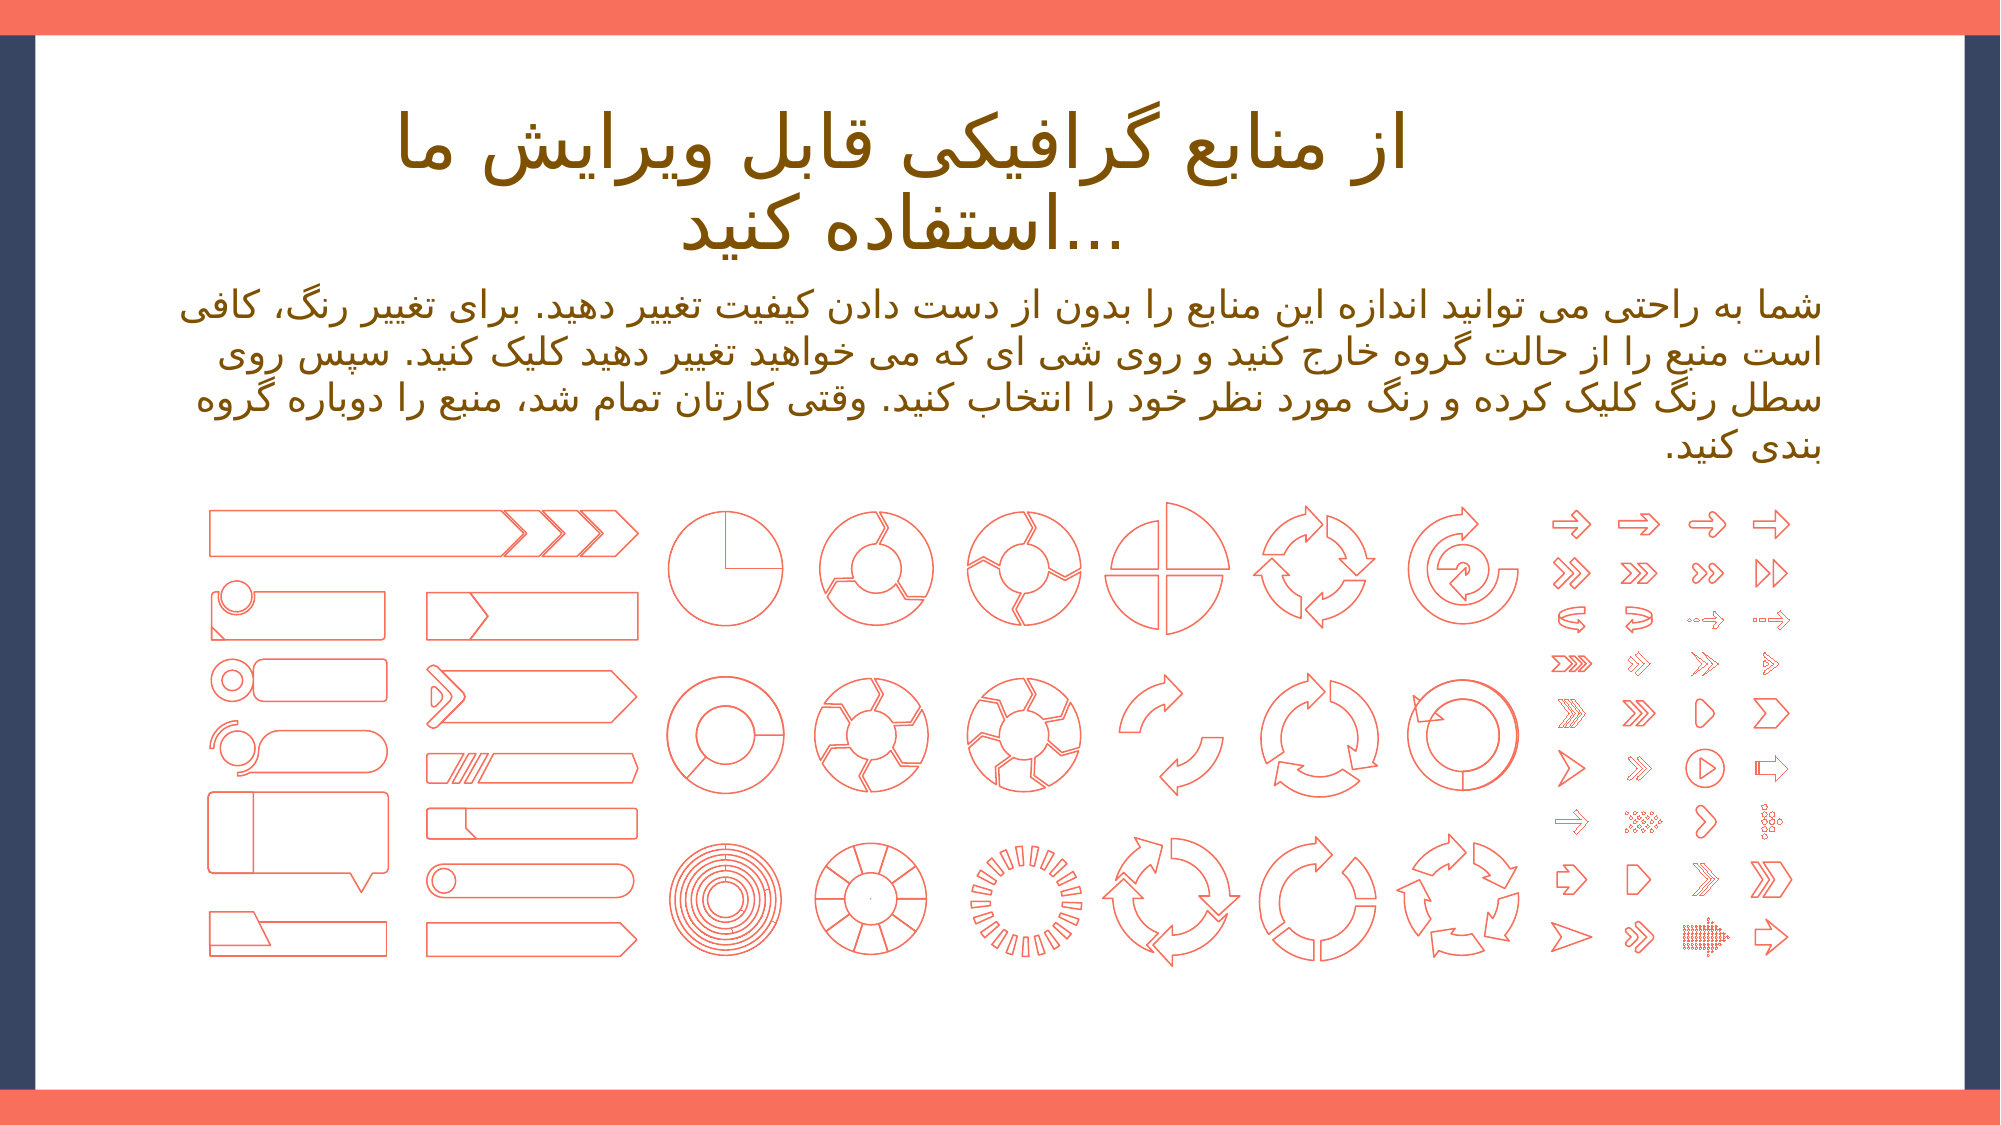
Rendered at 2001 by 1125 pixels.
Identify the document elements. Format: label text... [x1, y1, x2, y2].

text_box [1691, 651, 1719, 676]
text_box [1754, 698, 1789, 728]
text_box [1627, 651, 1651, 676]
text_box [1624, 921, 1654, 953]
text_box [1756, 559, 1787, 588]
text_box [208, 792, 389, 893]
text_box [1557, 865, 1587, 895]
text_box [1763, 652, 1780, 675]
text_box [1692, 863, 1719, 896]
text_box [1558, 750, 1585, 787]
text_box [426, 592, 638, 640]
text_box [1618, 514, 1660, 535]
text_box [1621, 563, 1657, 584]
text_box شما به راحتی می توانید اندازه این منابع را بدون از دست دادن کیفیت تغییر دهید. برای تغییر رنگ، کافی است منبع را از حالت گروه خارج کنید و روی شی ای که می خواهید تغییر دهید کلیک کنید. سپس روی سطل رنگ کلیک کرده و رنگ مورد نظر خود را انتخاب کنید. وقتی کارتان تمام شد، منبع را دوباره گروه بندی کنید. [156, 259, 1844, 429]
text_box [1119, 674, 1224, 796]
text_box [1555, 809, 1589, 835]
text_box [1696, 805, 1717, 838]
text_box [1689, 511, 1726, 538]
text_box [971, 846, 1082, 957]
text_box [426, 808, 638, 839]
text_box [650, 825, 801, 975]
text_box [1753, 510, 1790, 539]
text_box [1760, 804, 1783, 840]
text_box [1626, 756, 1652, 781]
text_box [812, 678, 931, 792]
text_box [807, 511, 936, 626]
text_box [209, 911, 387, 956]
text_box [1558, 607, 1585, 633]
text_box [1686, 611, 1724, 630]
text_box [1558, 699, 1586, 728]
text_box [211, 580, 385, 640]
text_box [1390, 507, 1518, 624]
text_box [1682, 917, 1730, 957]
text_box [1105, 502, 1230, 635]
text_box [965, 678, 1083, 792]
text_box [668, 511, 783, 626]
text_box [1751, 862, 1792, 898]
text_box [1551, 656, 1592, 672]
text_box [1396, 834, 1519, 958]
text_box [1253, 506, 1376, 629]
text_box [209, 720, 388, 776]
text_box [815, 843, 927, 955]
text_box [426, 665, 637, 729]
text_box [967, 511, 1081, 626]
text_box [1623, 700, 1655, 726]
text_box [1553, 557, 1591, 589]
text_box [1553, 510, 1591, 539]
text_box [1755, 755, 1788, 782]
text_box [1691, 563, 1724, 584]
text_box [426, 922, 637, 957]
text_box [1624, 810, 1663, 833]
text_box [1389, 679, 1519, 791]
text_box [209, 510, 639, 557]
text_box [426, 864, 634, 898]
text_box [667, 676, 784, 794]
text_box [1753, 610, 1790, 630]
text_box [1755, 919, 1788, 955]
text_box [1627, 865, 1651, 895]
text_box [1252, 836, 1377, 961]
text_box از منابع گرافیکی قابل ویرایش ما استفاده کنید... [270, 88, 1536, 168]
text_box [1695, 699, 1715, 728]
text_box [1626, 607, 1653, 633]
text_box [1250, 673, 1379, 797]
text_box [1551, 922, 1592, 952]
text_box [426, 753, 638, 784]
text_box [211, 659, 387, 702]
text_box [1102, 837, 1240, 967]
text_box [1686, 749, 1725, 788]
